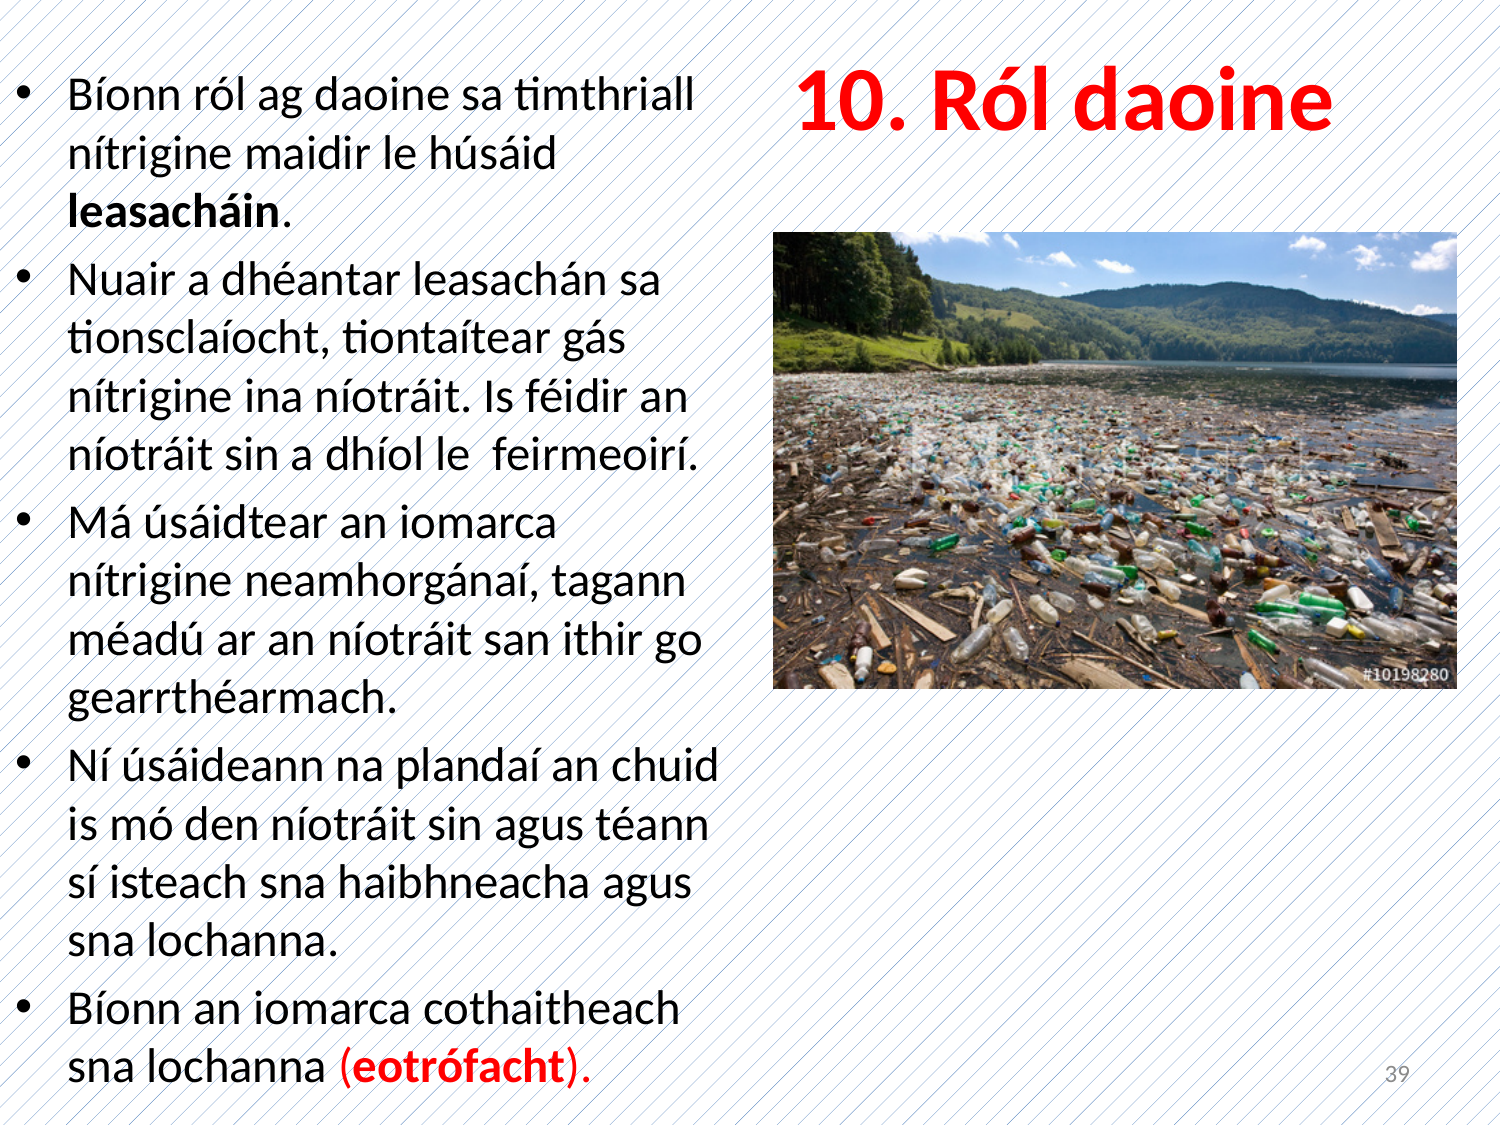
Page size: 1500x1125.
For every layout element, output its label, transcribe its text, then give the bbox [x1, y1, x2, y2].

title 10. Ról daoine [0, 0, 1350, 188]
list Bíonn ról ag daoine sa timthriall nítrigine maidir le húsáid leasacháin. Nuair a dhéantar leasachán sa tionsclaíocht, tiontaítear gás nítrigine ina níotráit. Is féidir an níotráit sin a dhíol le feirmeoirí. Má úsáidtear an iomarca nítrigine neamhorgánaí, tagann méadú ar an níotráit san ithir go gearrthéarmach. Ní úsáideann na plandaí an chuid is mó den níotráit sin agus téann sí isteach sna haibhneacha agus sna lochanna. Bíonn an iomarca cothaitheach sna lochanna (eotrófacht). [0, 54, 739, 1125]
slide_number 39 [1074, 1042, 1425, 1103]
picture [773, 232, 1457, 689]
